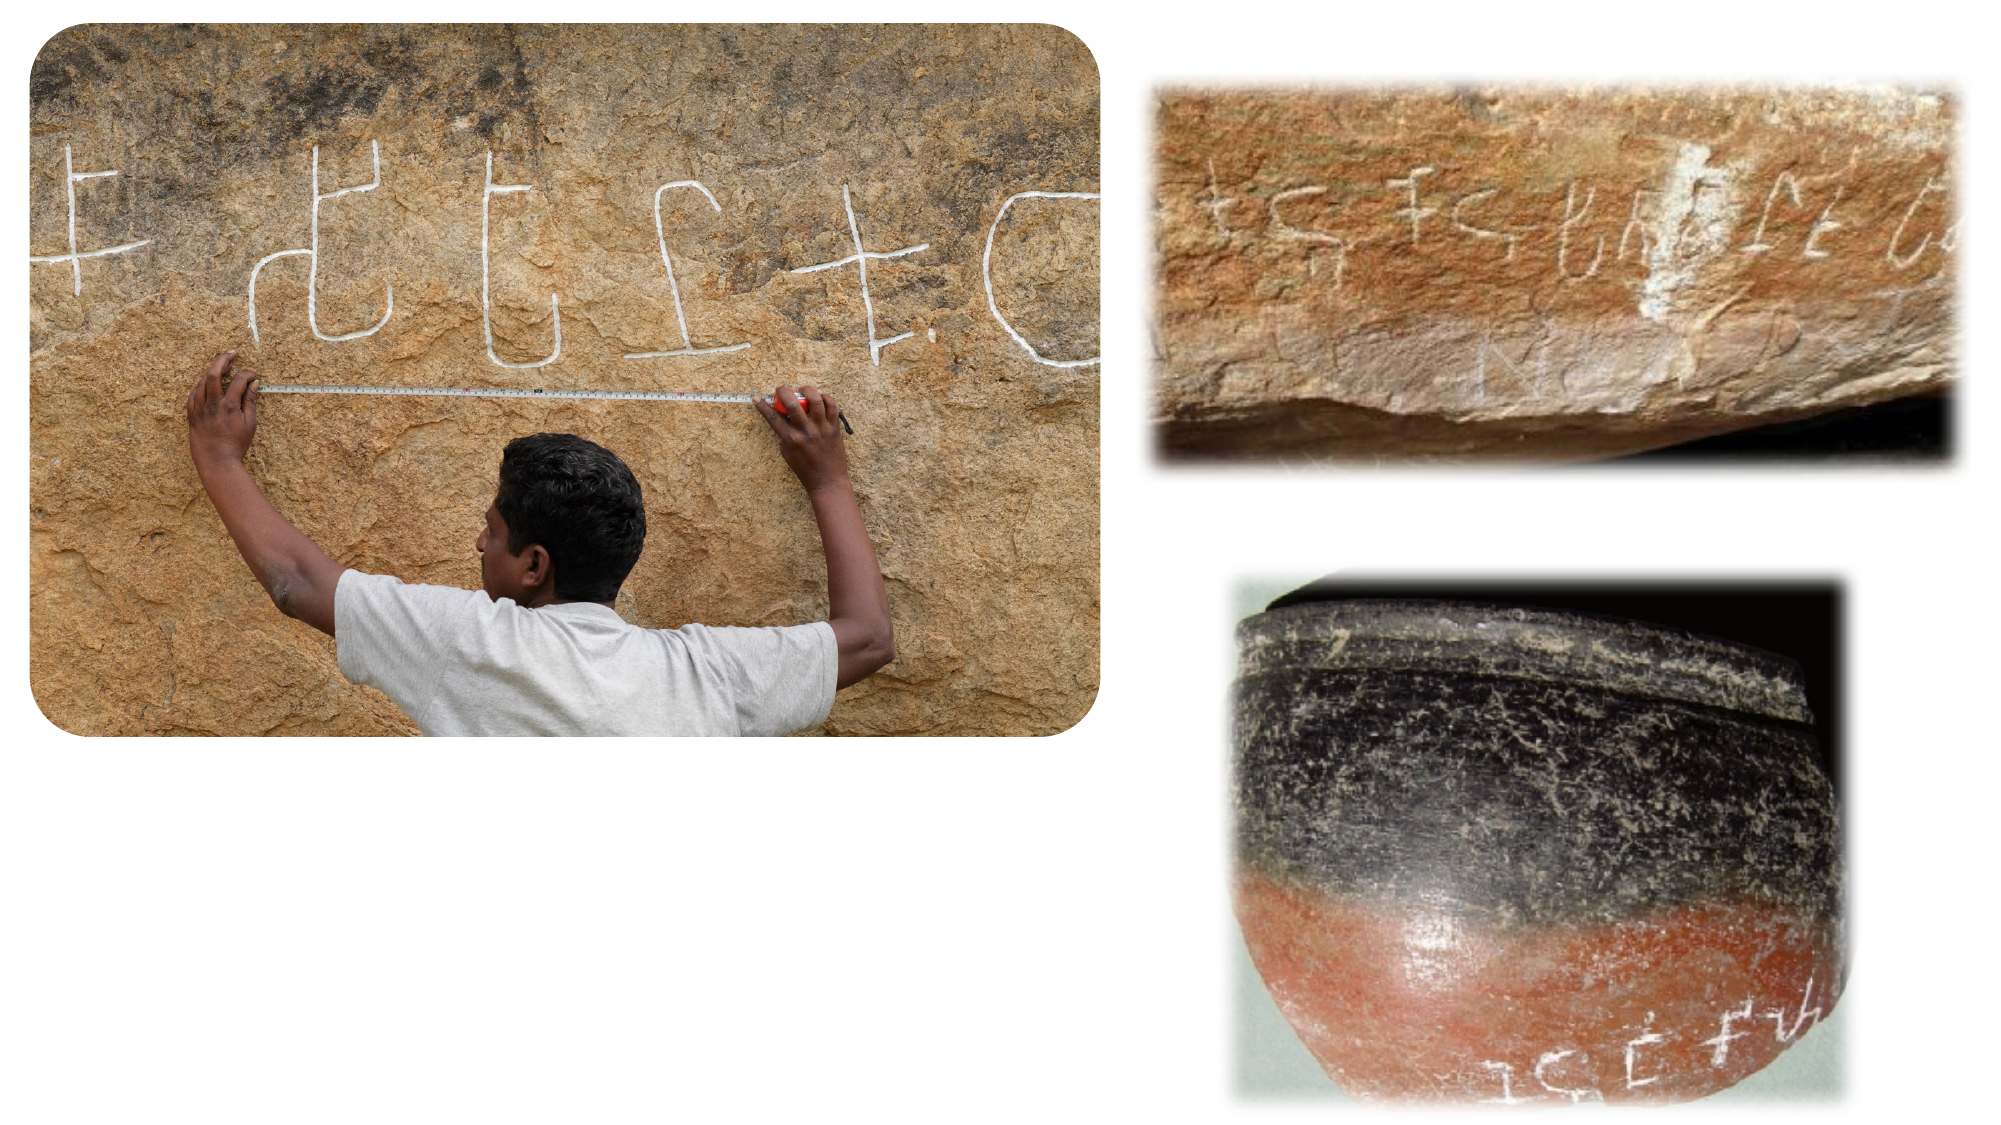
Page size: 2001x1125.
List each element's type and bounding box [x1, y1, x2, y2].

picture [1215, 562, 1863, 1119]
list [29, 23, 1101, 737]
picture [1136, 71, 1971, 484]
